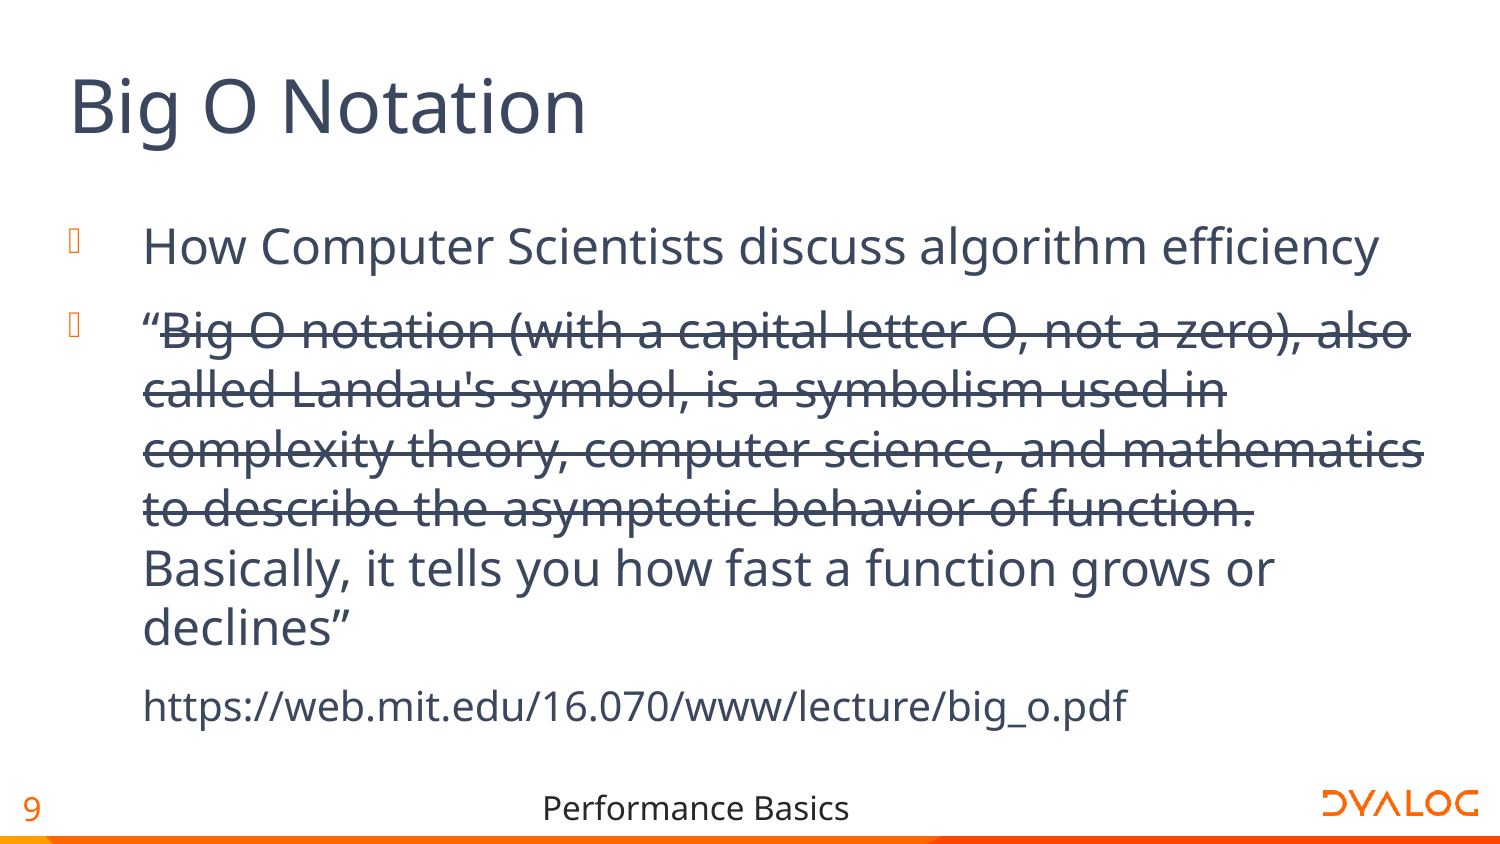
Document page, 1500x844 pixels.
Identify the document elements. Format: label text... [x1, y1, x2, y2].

title Big O Notation [53, 43, 1121, 157]
picture [0, 836, 1500, 844]
picture [1323, 790, 1478, 816]
list How Computer Scientists discuss algorithm efficiency “Big O notation (with a capital letter O, not a zero), also called Landau's symbol, is a symbolism used in complexity theory, computer science, and mathematics to describe the asymptotic behavior of function. Basically, it tells you how fast a function grows or declines” https://web.mit.edu/16.070/www/lecture/big_o.pdf [53, 207, 1448, 740]
